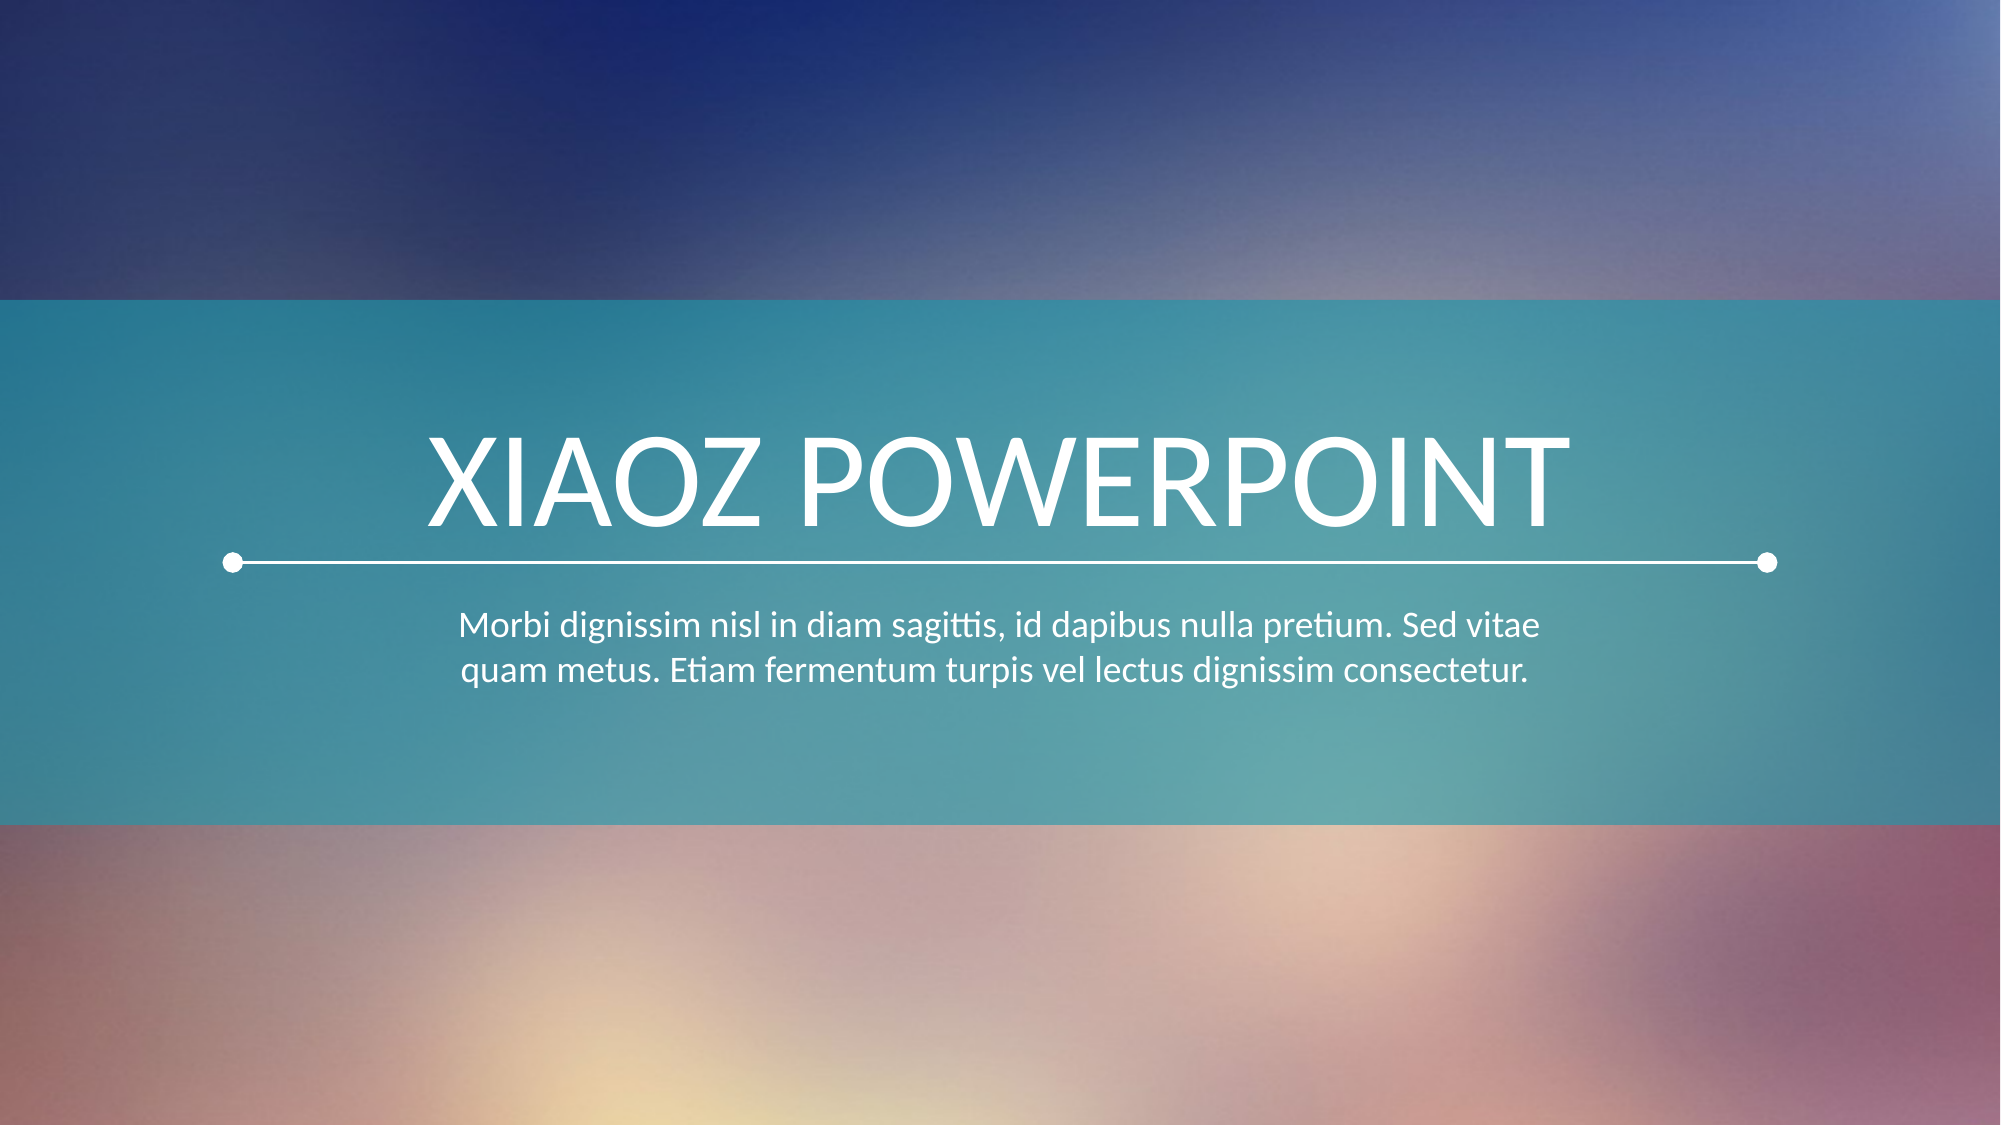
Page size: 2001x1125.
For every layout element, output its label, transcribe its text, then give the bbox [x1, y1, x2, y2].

text_box [0, 299, 2000, 826]
picture [0, 0, 2001, 1125]
text_box XIAOZ POWERPOINT [278, 381, 1722, 561]
text_box Morbi dignissim nisl in diam sagittis, id dapibus nulla pretium. Sed vitae quam metus. Etiam fermentum turpis vel lectus dignissim consectetur. [434, 592, 1566, 698]
